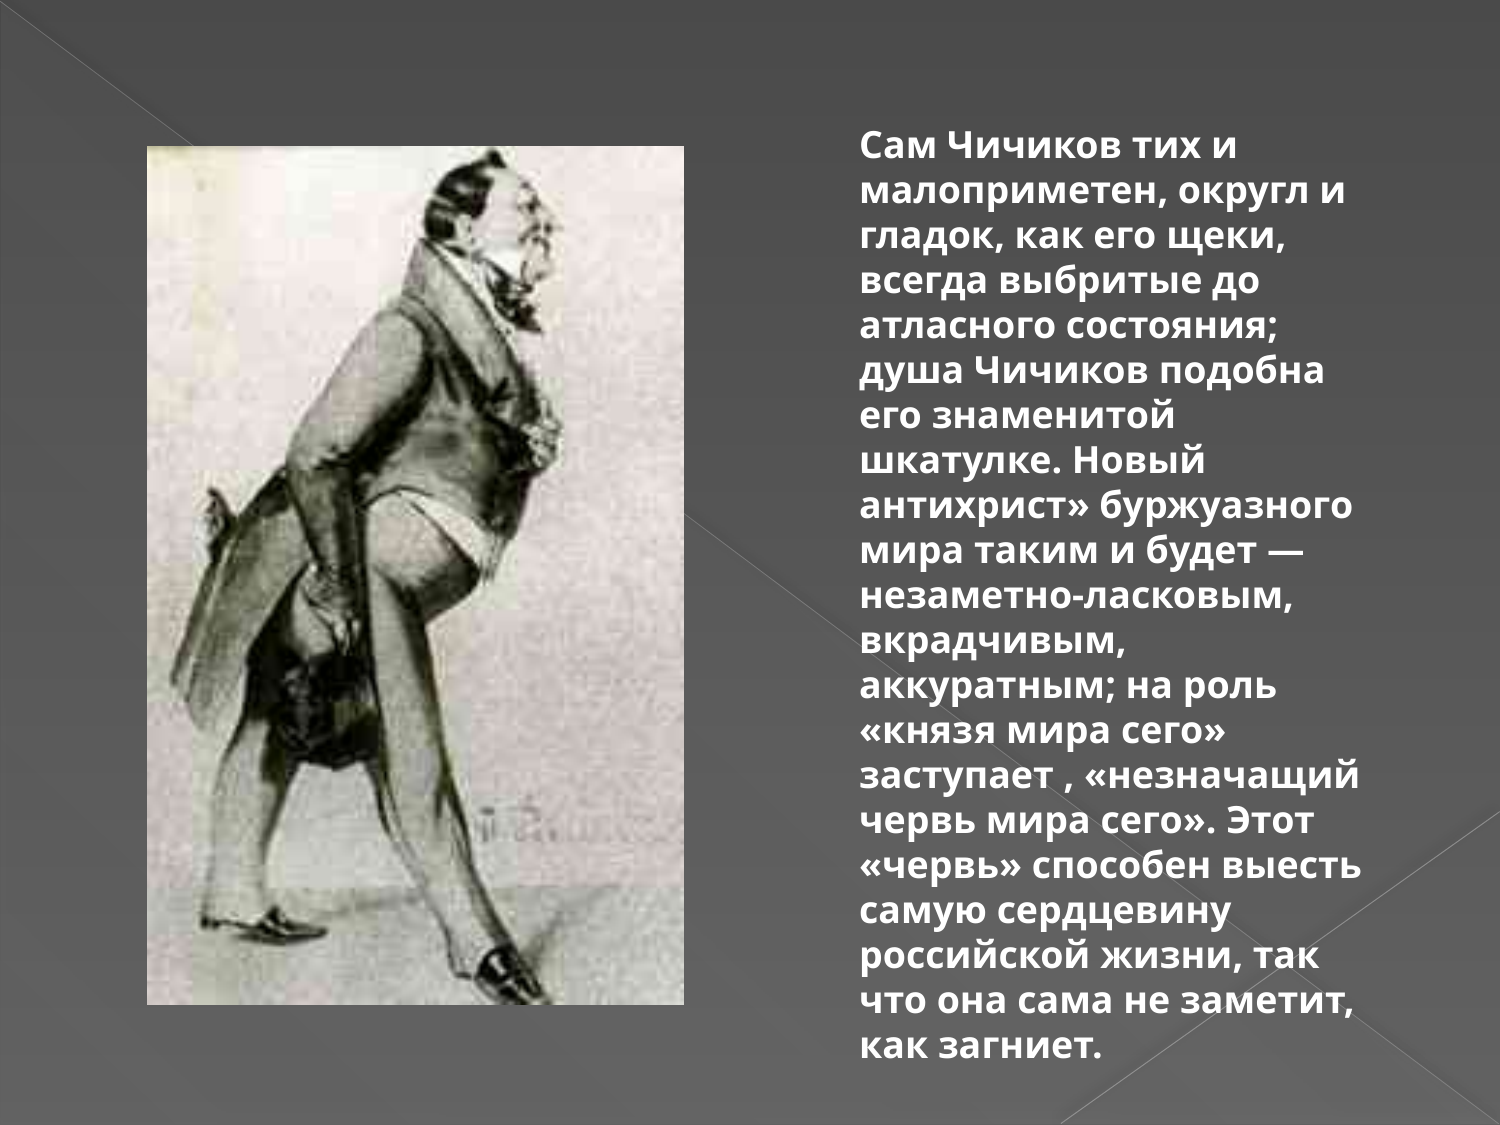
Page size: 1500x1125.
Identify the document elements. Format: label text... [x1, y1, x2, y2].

text_box Сам Чичиков тих и малоприметен, округл и гладок, как его щеки, всегда выбритые до атласного состояния; душа Чичиков подобна его знаменитой шкатулке. Новый антихрист» буржуазного мира таким и будет — незаметно-ласковым, вкрадчивым, аккуратным; на роль «князя мира сего» заступает , «незначащий червь мира сего». Этот «червь» способен выесть самую сердцевину российской жизни, так что она сама не заметит, как загниет. [844, 113, 1400, 1074]
picture [147, 146, 684, 1005]
